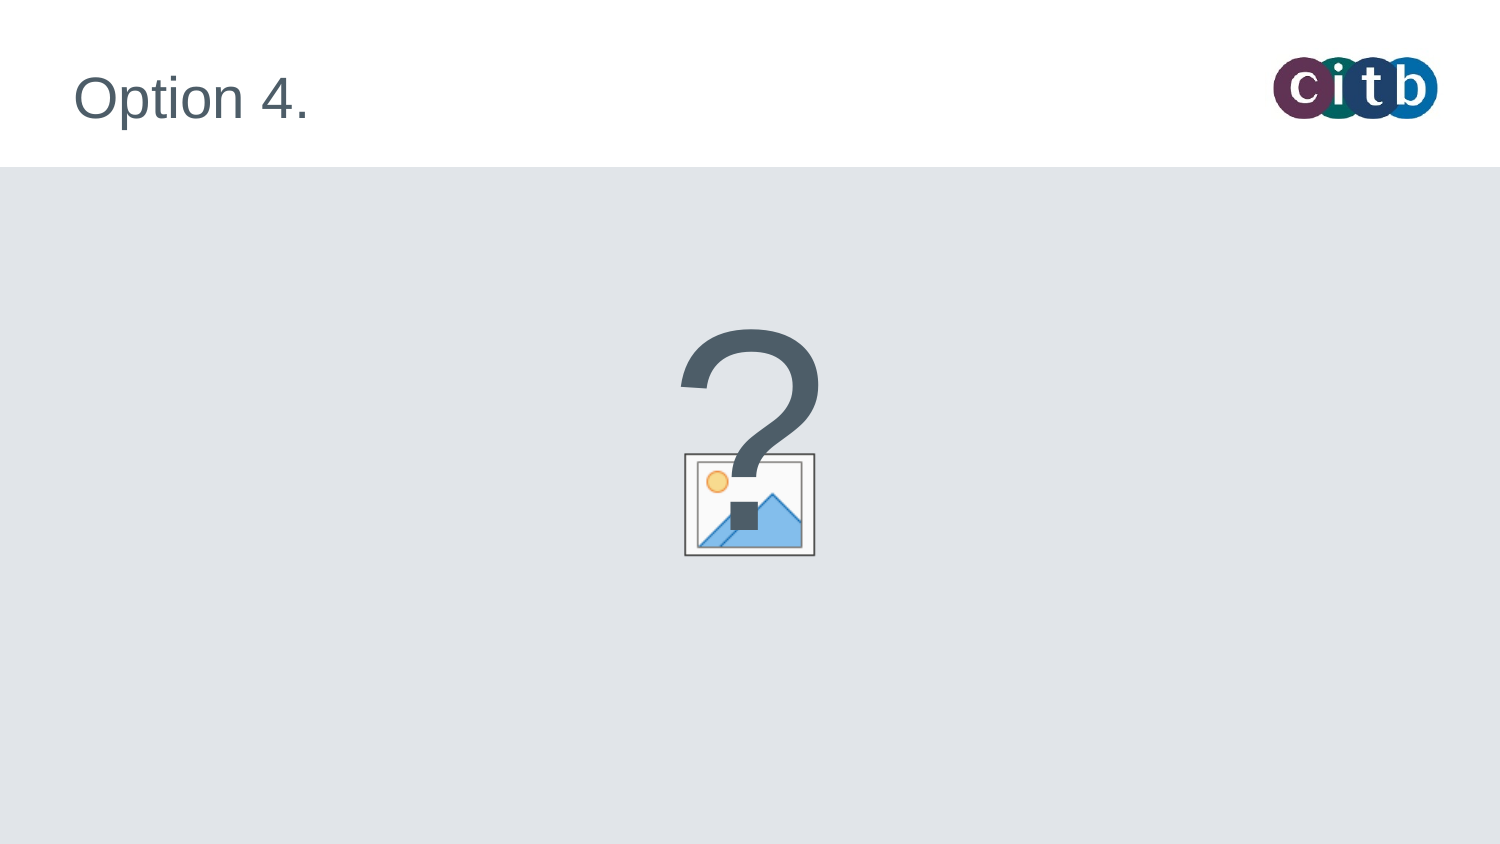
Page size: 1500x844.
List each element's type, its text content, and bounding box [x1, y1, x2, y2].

picture [0, 166, 1500, 844]
title Option 4. [59, 47, 1446, 130]
